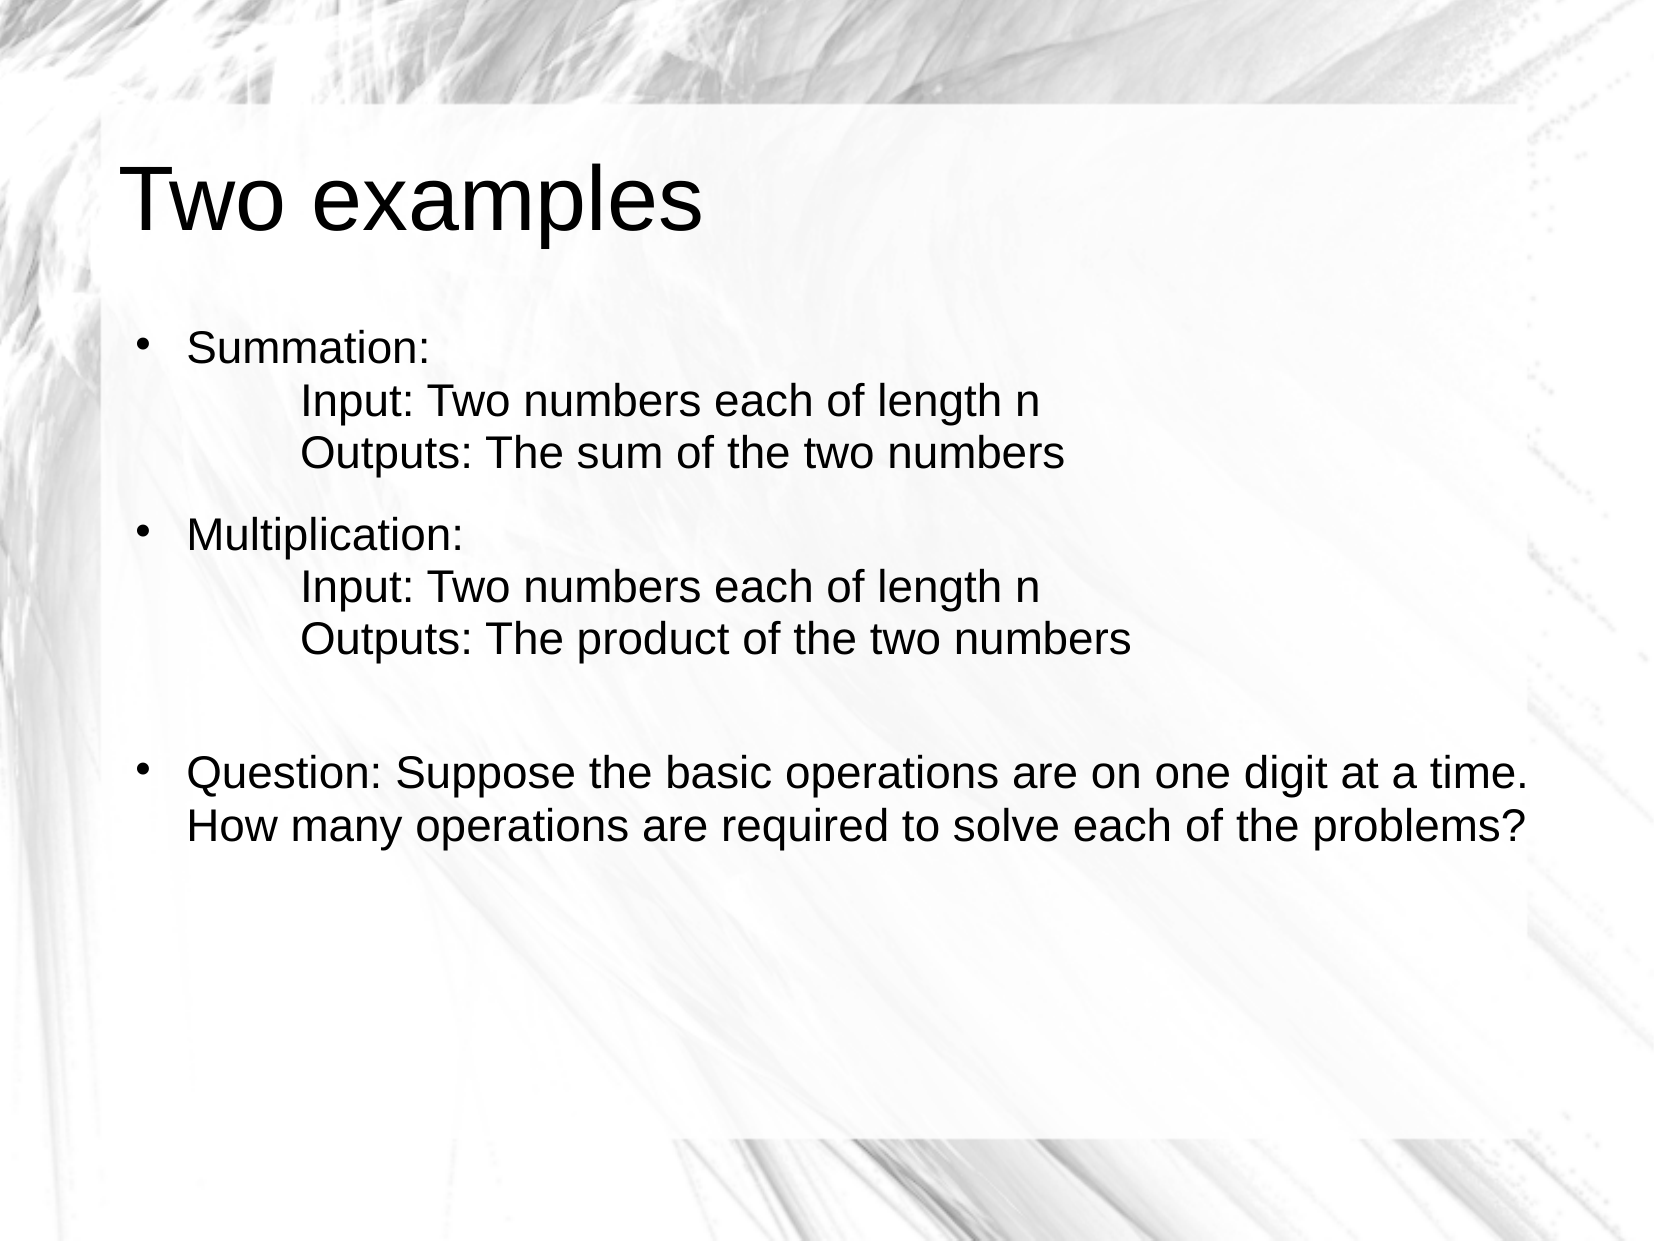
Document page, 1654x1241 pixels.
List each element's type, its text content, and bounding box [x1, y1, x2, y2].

list Summation: Input: Two numbers each of length n Outputs: The sum of the two numbers Multiplication: Input: Two numbers each of length n Outputs: The product of the two numbers Question: Suppose the basic operations are on one digit at a time. How many operations are required to solve each of the problems? [118, 319, 1571, 1109]
title Two examples [118, 112, 1506, 281]
picture [0, 0, 1654, 1241]
